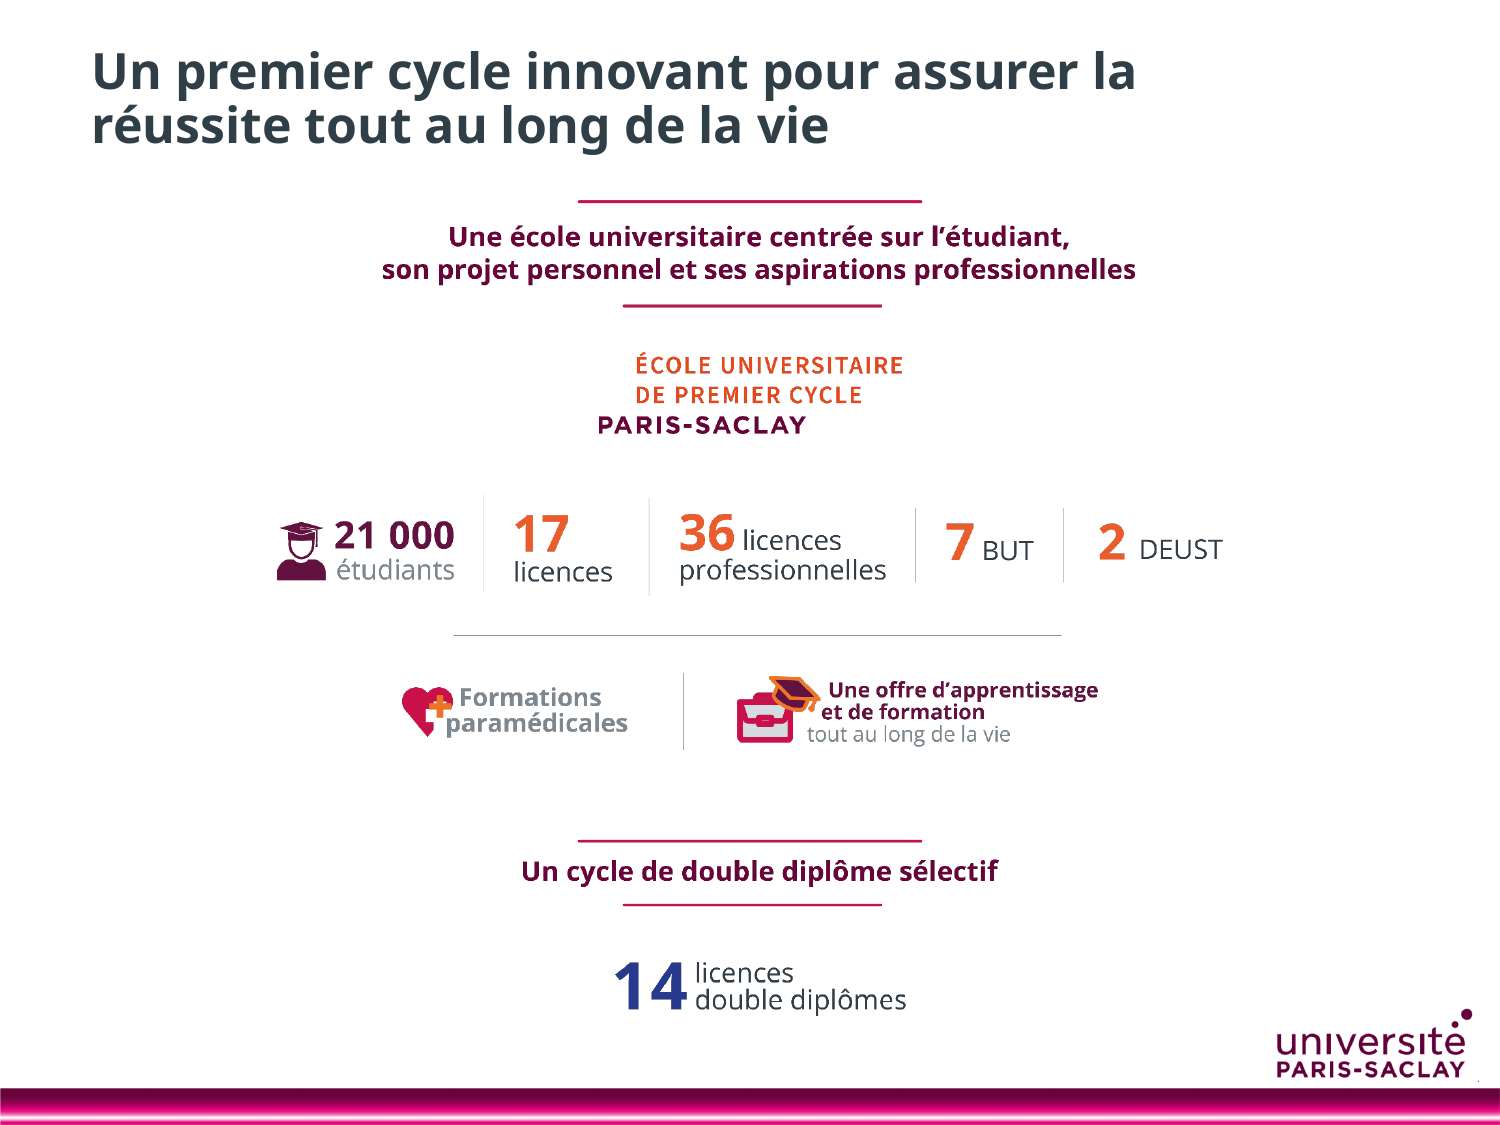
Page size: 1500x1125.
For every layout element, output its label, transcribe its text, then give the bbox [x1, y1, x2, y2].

picture [277, 200, 1223, 1027]
picture [2, 1089, 1499, 1124]
title Un premier cycle innovant pour assurer la réussite tout au long de la vie [76, 0, 1308, 201]
picture [1268, 1007, 1479, 1082]
